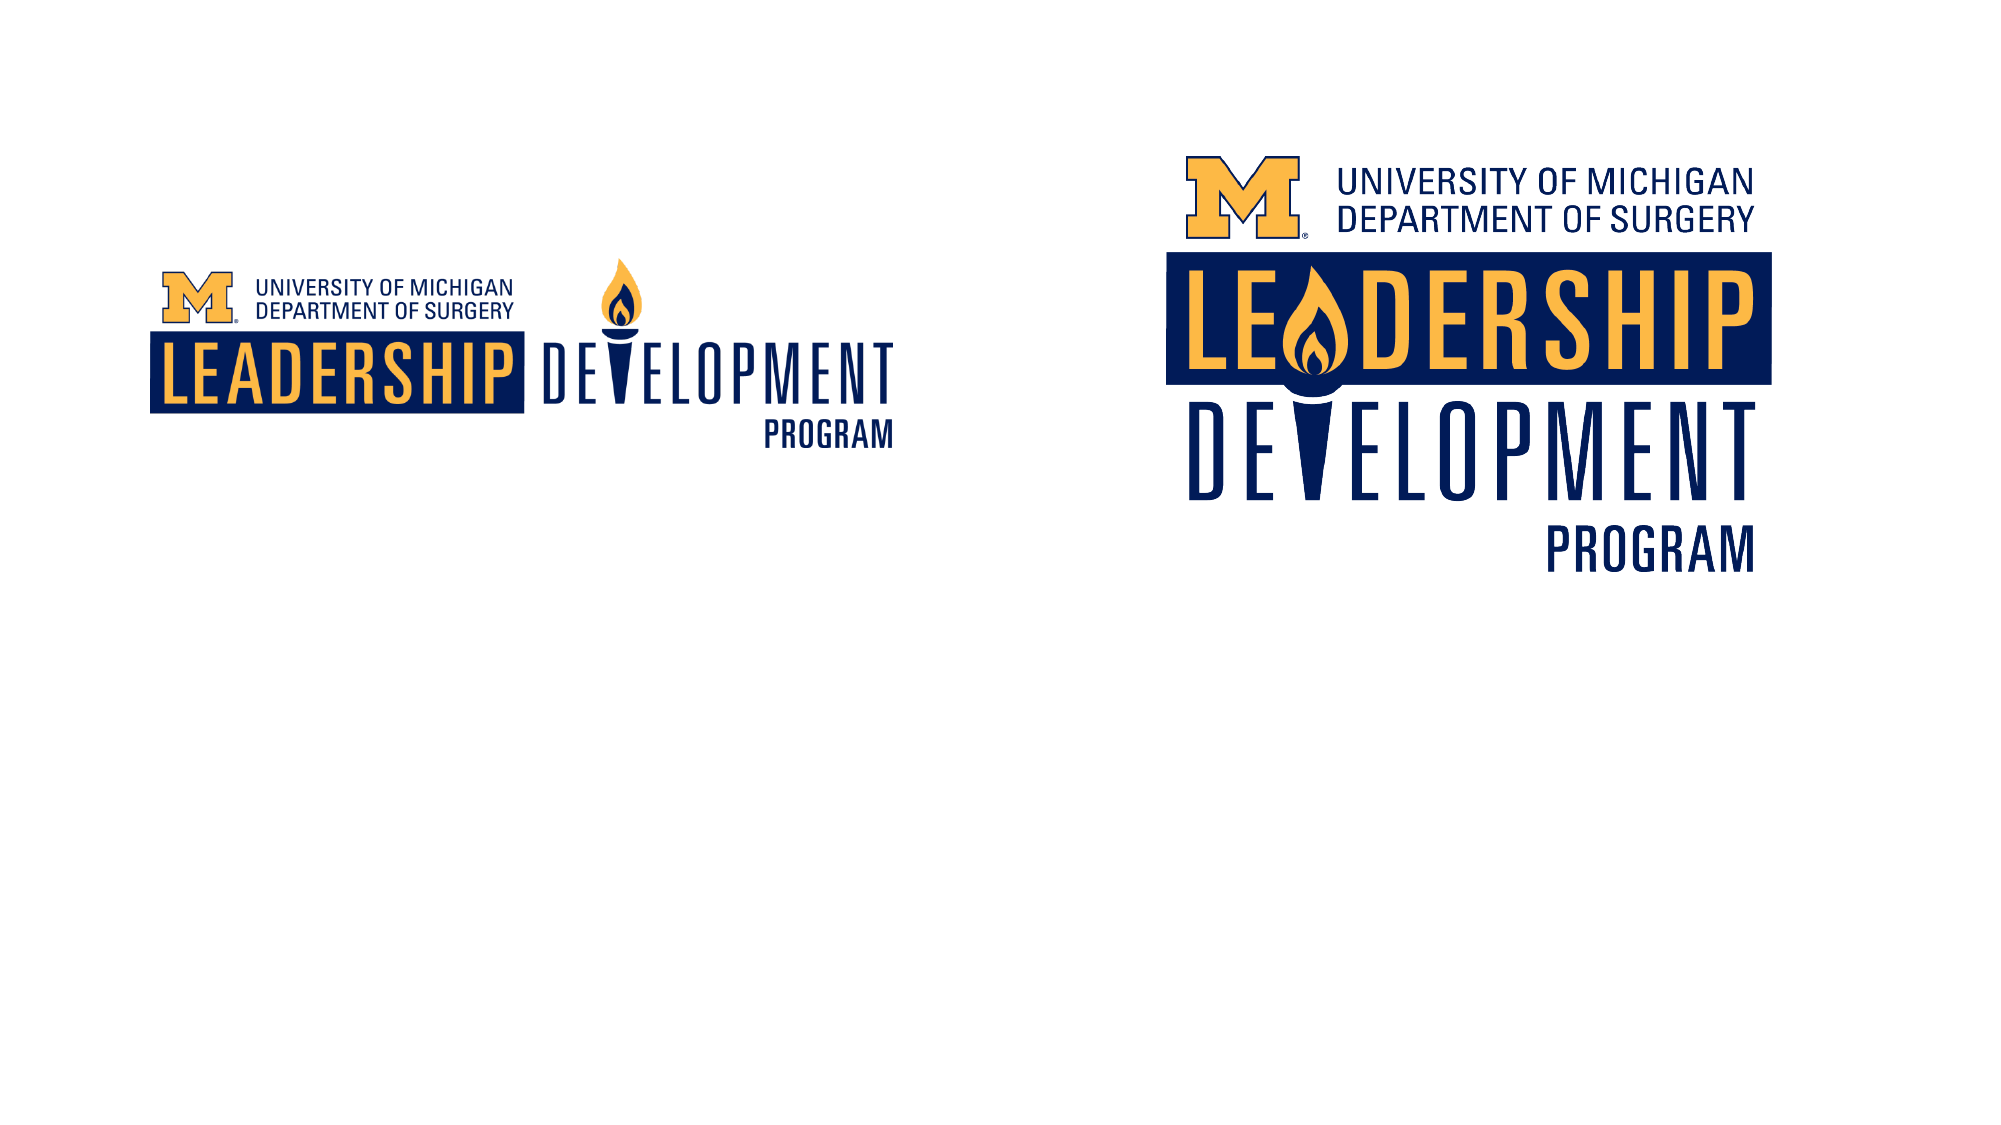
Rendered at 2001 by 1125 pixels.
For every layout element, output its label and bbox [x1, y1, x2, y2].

picture [150, 258, 893, 448]
picture [1166, 156, 1772, 572]
